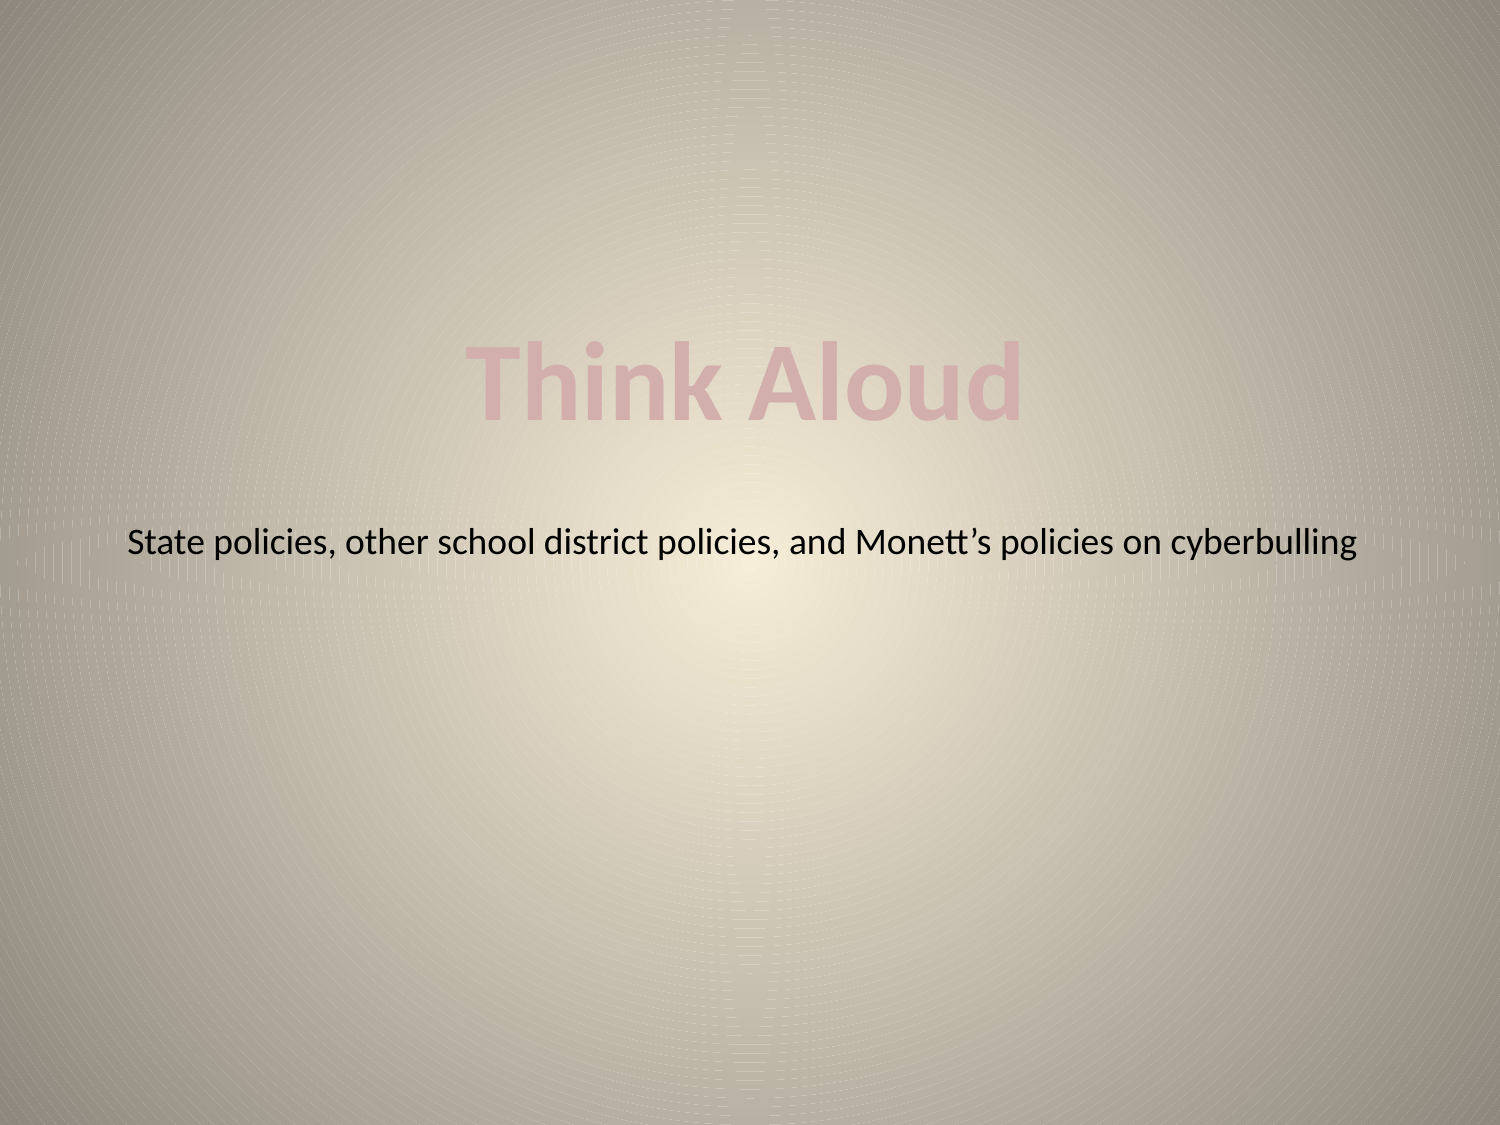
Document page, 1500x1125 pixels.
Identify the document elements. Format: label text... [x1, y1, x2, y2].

text_box Think Aloud [450, 299, 1042, 450]
text_box State policies, other school district policies, and Monett’s policies on cyberbulling [112, 509, 1413, 570]
